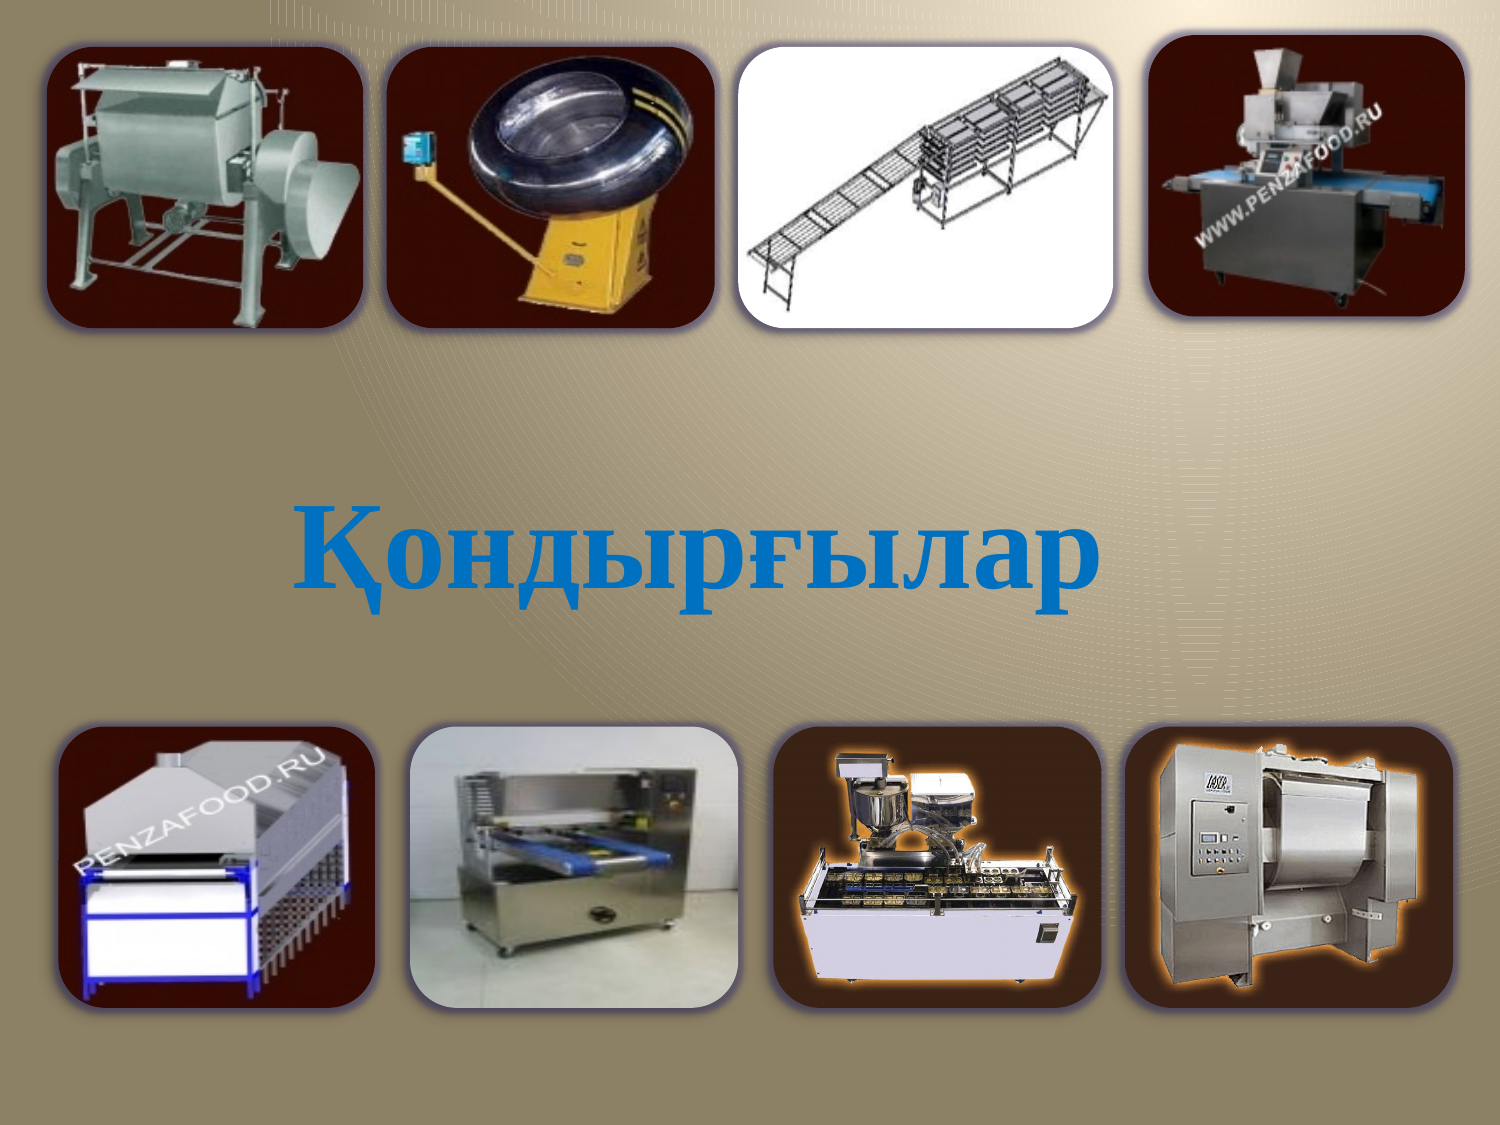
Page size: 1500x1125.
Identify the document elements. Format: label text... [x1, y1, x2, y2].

picture [738, 46, 1114, 329]
picture [773, 726, 1102, 1008]
picture [46, 46, 364, 329]
picture [1124, 726, 1454, 1008]
picture [386, 46, 715, 329]
title Қондырғылар [23, 433, 1374, 622]
picture [58, 726, 375, 1008]
picture [410, 726, 739, 1008]
picture [1148, 35, 1465, 317]
